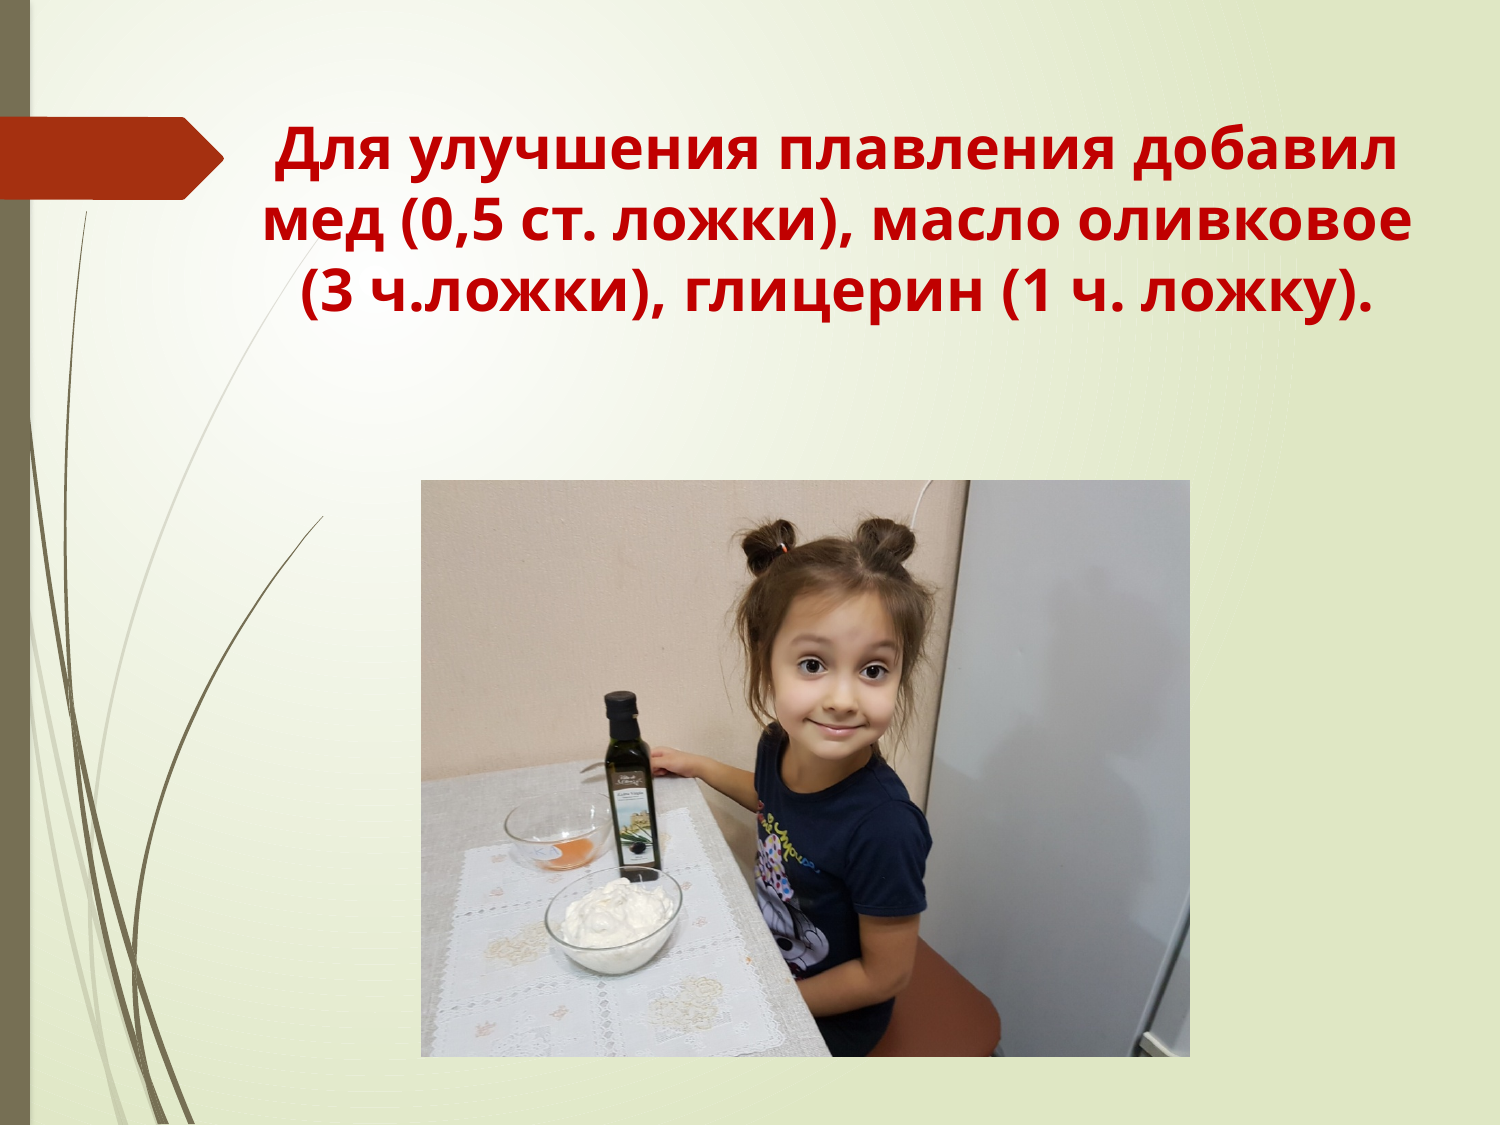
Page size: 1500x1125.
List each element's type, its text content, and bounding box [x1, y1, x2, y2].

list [421, 480, 1190, 1057]
title Для улучшения плавления добавил мед (0,5 ст. ложки), масло оливковое (3 ч.ложки), глицерин (1 ч. ложку). [234, 102, 1442, 422]
